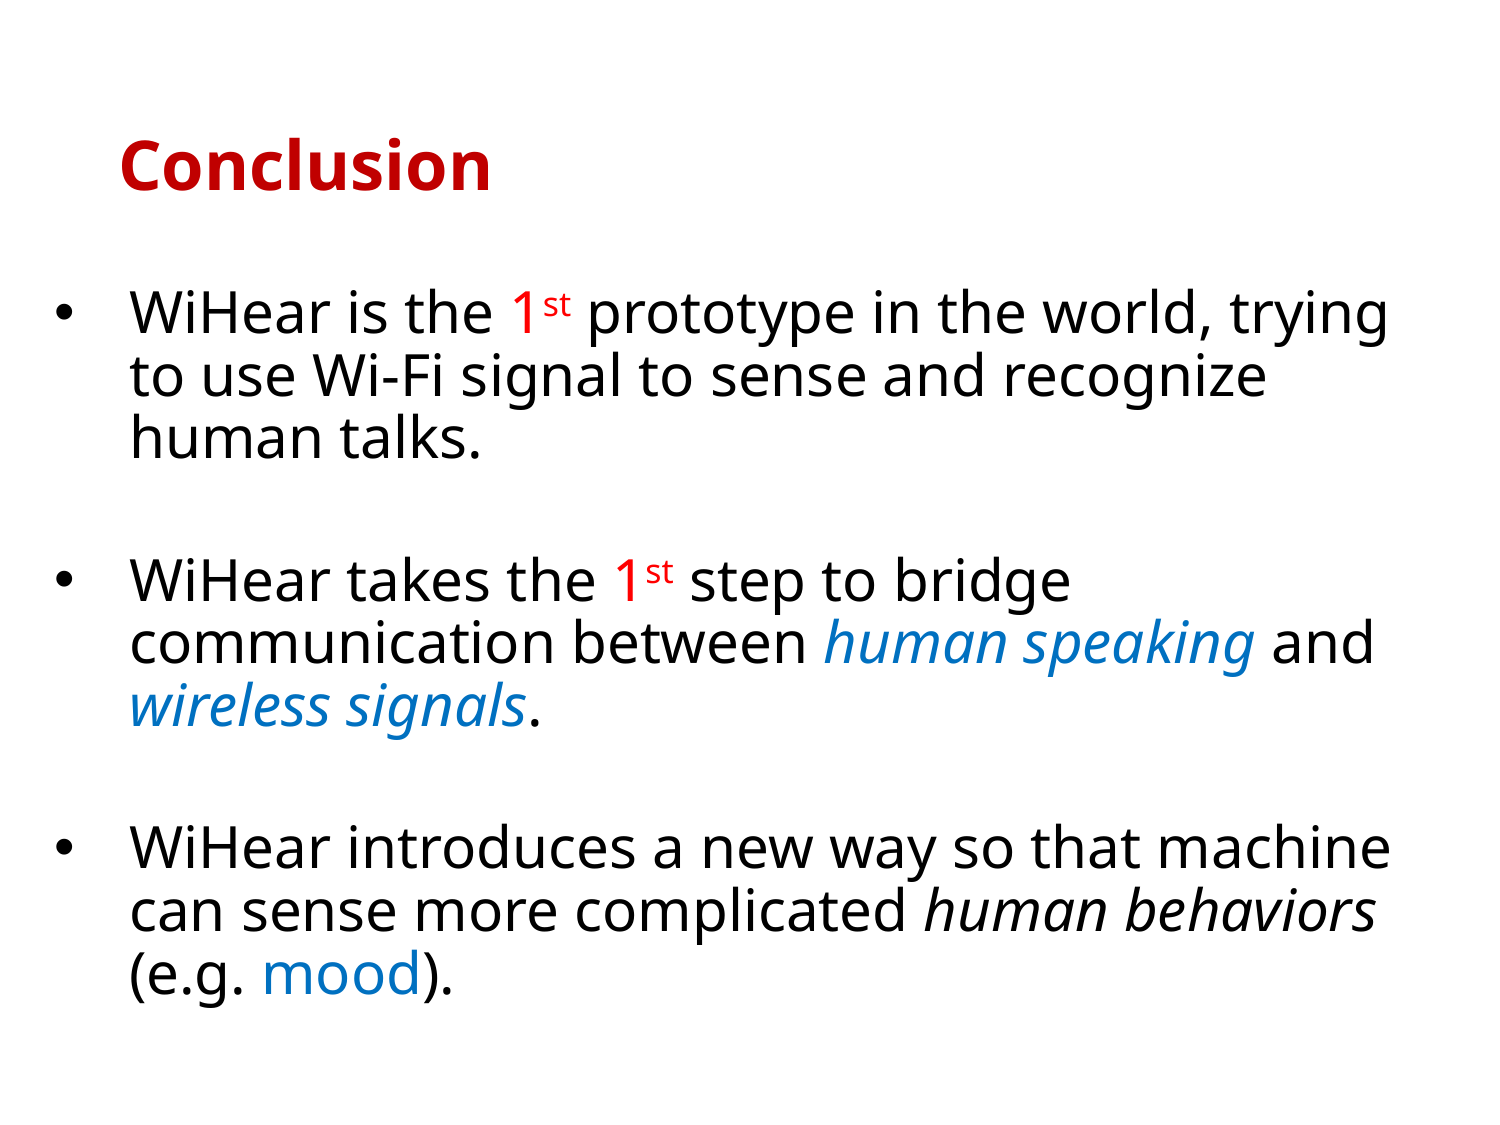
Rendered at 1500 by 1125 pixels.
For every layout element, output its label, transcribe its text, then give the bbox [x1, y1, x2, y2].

text_box WiHear takes the 1st step to bridge communication between human speaking and wireless signals. [39, 511, 1470, 778]
text_box WiHear introduces a new way so that machine can sense more complicated human behaviors (e.g. mood). [39, 778, 1470, 1047]
title Conclusion [103, 59, 1397, 243]
text_box WiHear is the 1st prototype in the world, trying to use Wi-Fi signal to sense and recognize human talks. [39, 243, 1470, 511]
